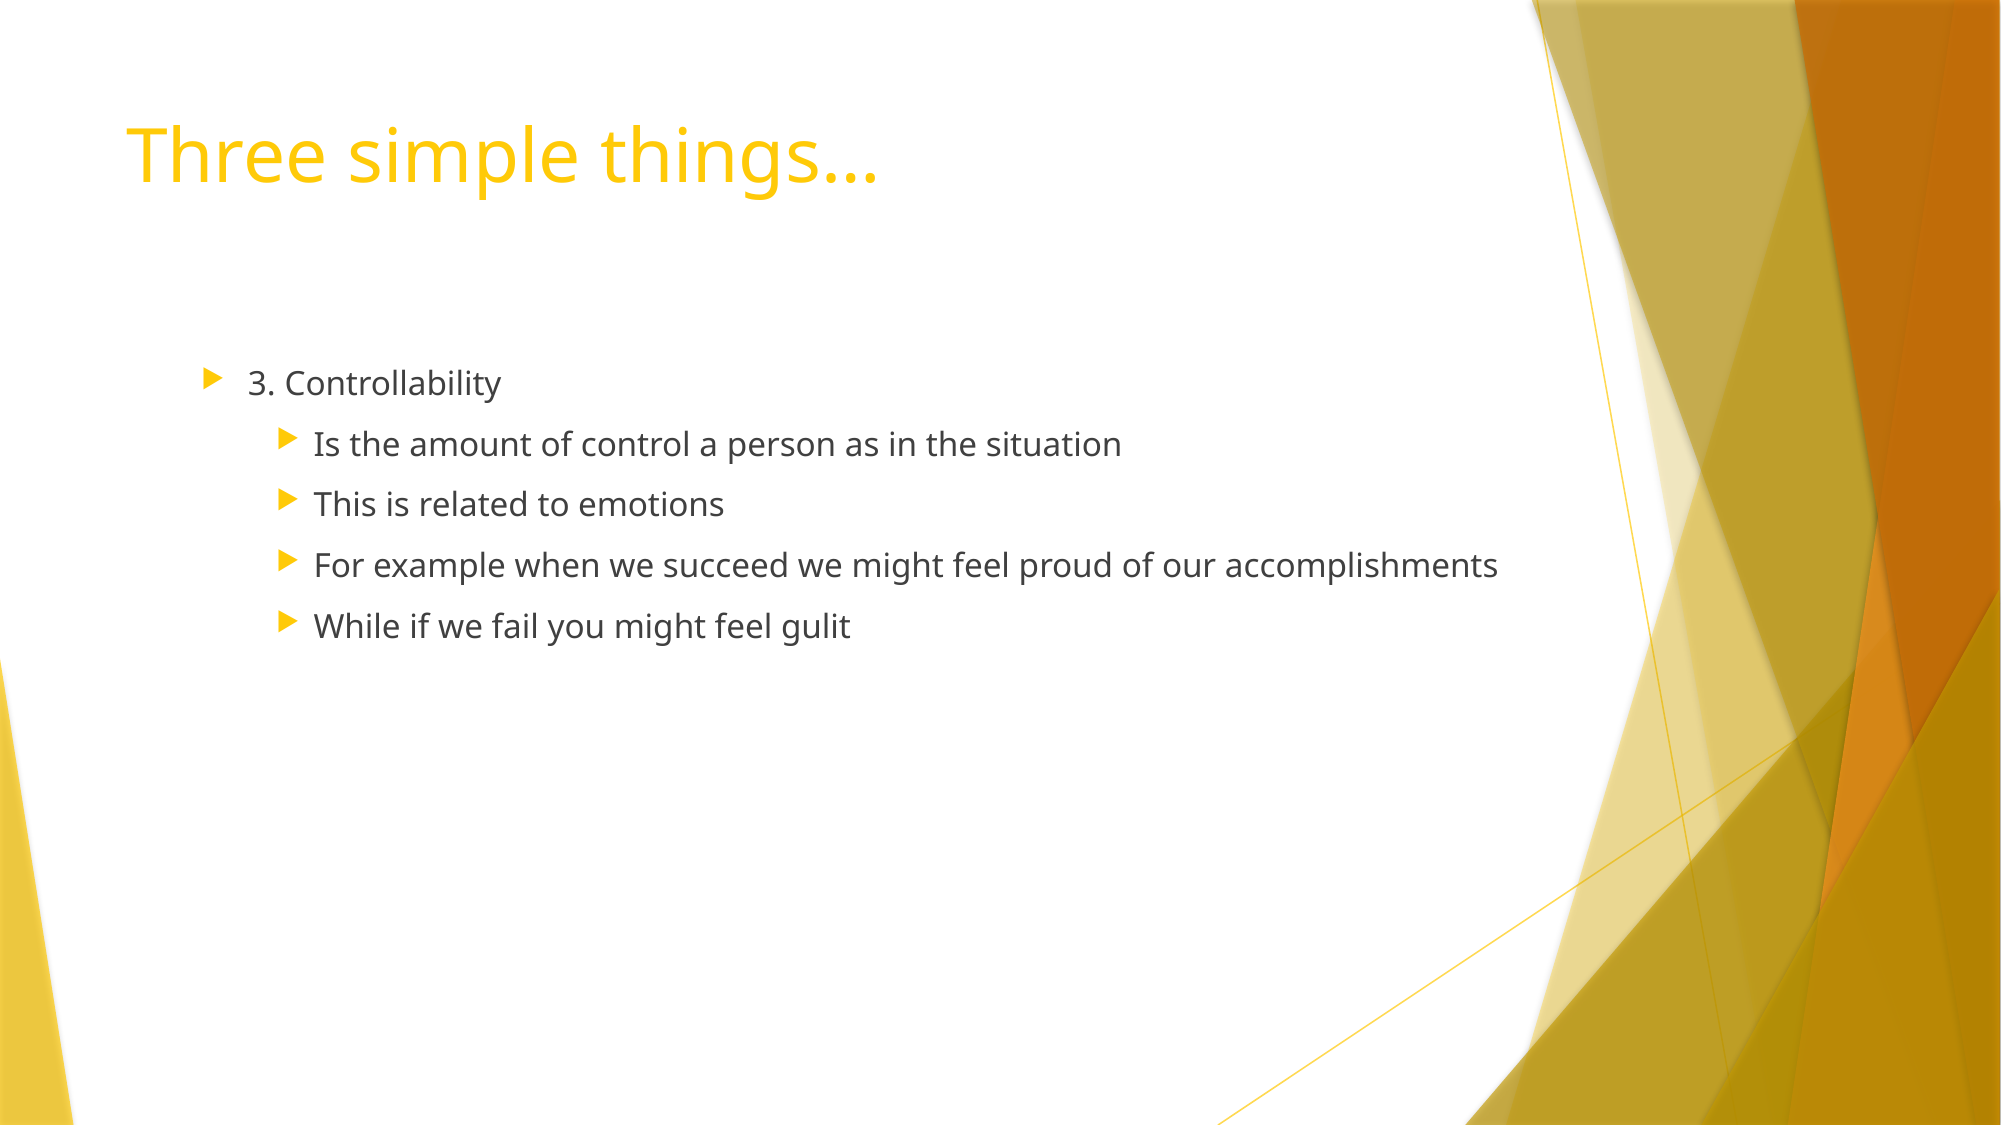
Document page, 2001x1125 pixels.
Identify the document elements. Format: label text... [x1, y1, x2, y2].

title Three simple things… [111, 99, 1522, 317]
list 3. Controllability Is the amount of control a person as in the situation This is related to emotions For example when we succeed we might feel proud of our accomplishments While if we fail you might feel gulit [111, 354, 1522, 992]
